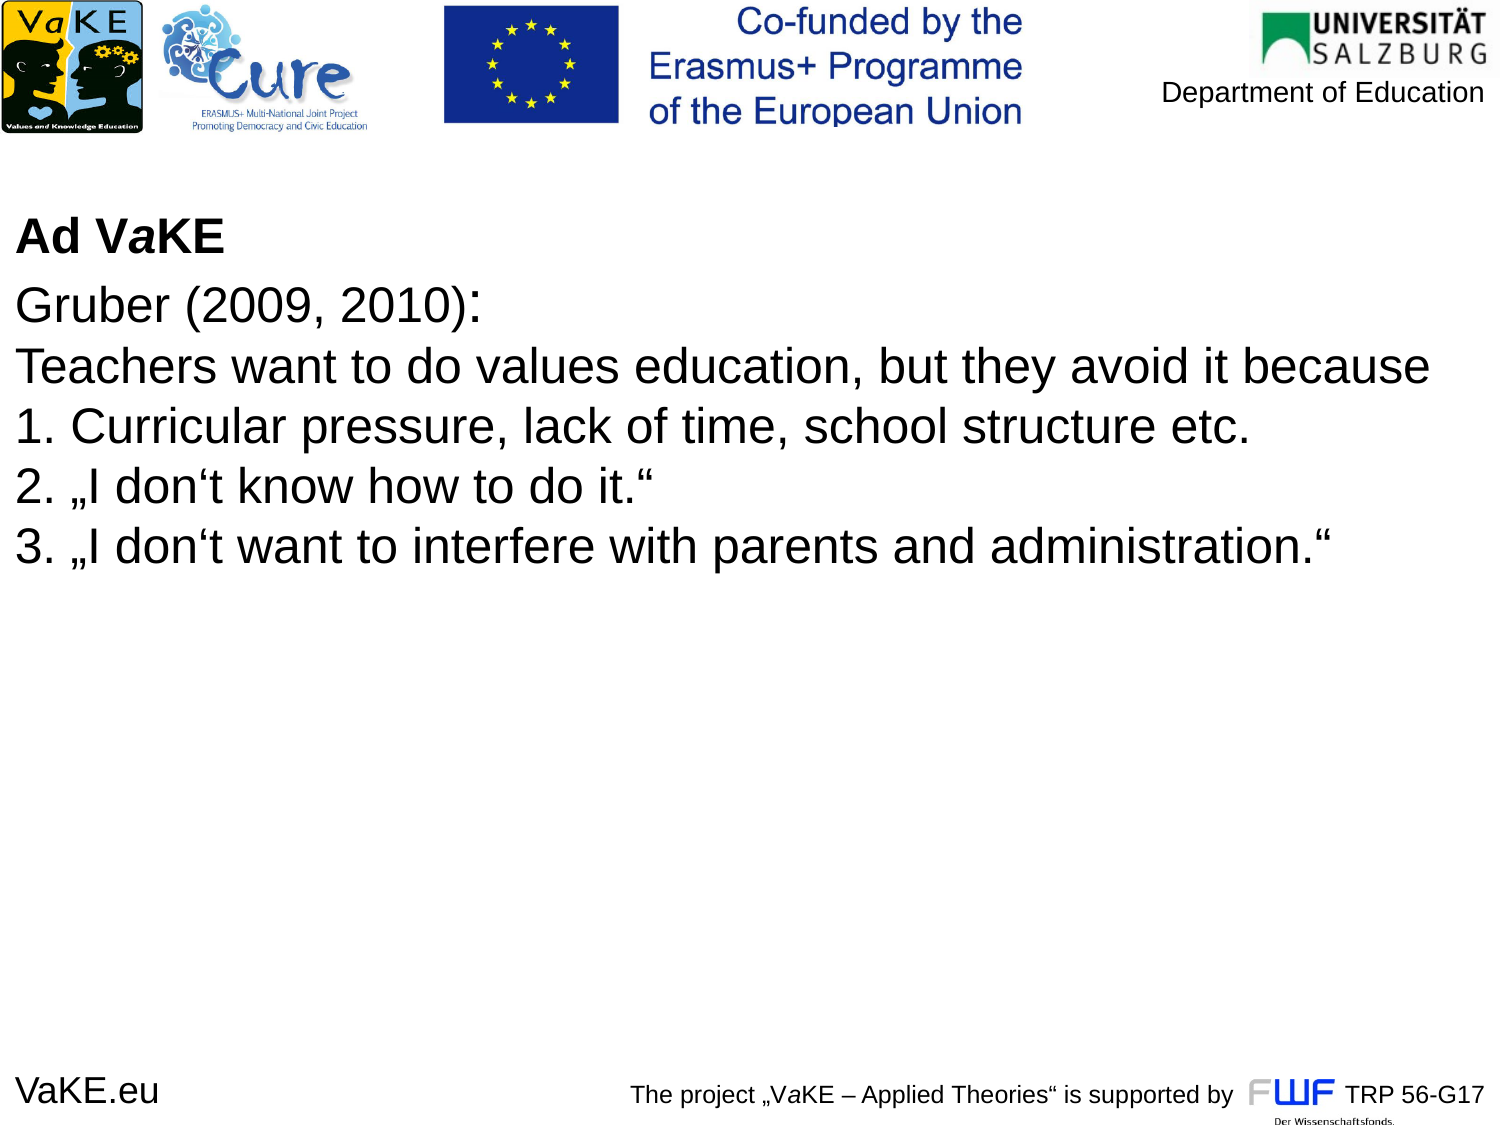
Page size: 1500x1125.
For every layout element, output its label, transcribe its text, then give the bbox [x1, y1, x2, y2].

picture [1249, 1079, 1394, 1125]
picture [1249, 0, 1500, 78]
picture [0, 0, 145, 135]
text_box Ad VaKE Gruber (2009, 2010): Teachers want to do values education, but they avoid it because Curricular pressure, lack of time, school structure etc. „I don‘t know how to do it.“ „I don‘t want to interfere with parents and administration.“ [0, 196, 1500, 641]
